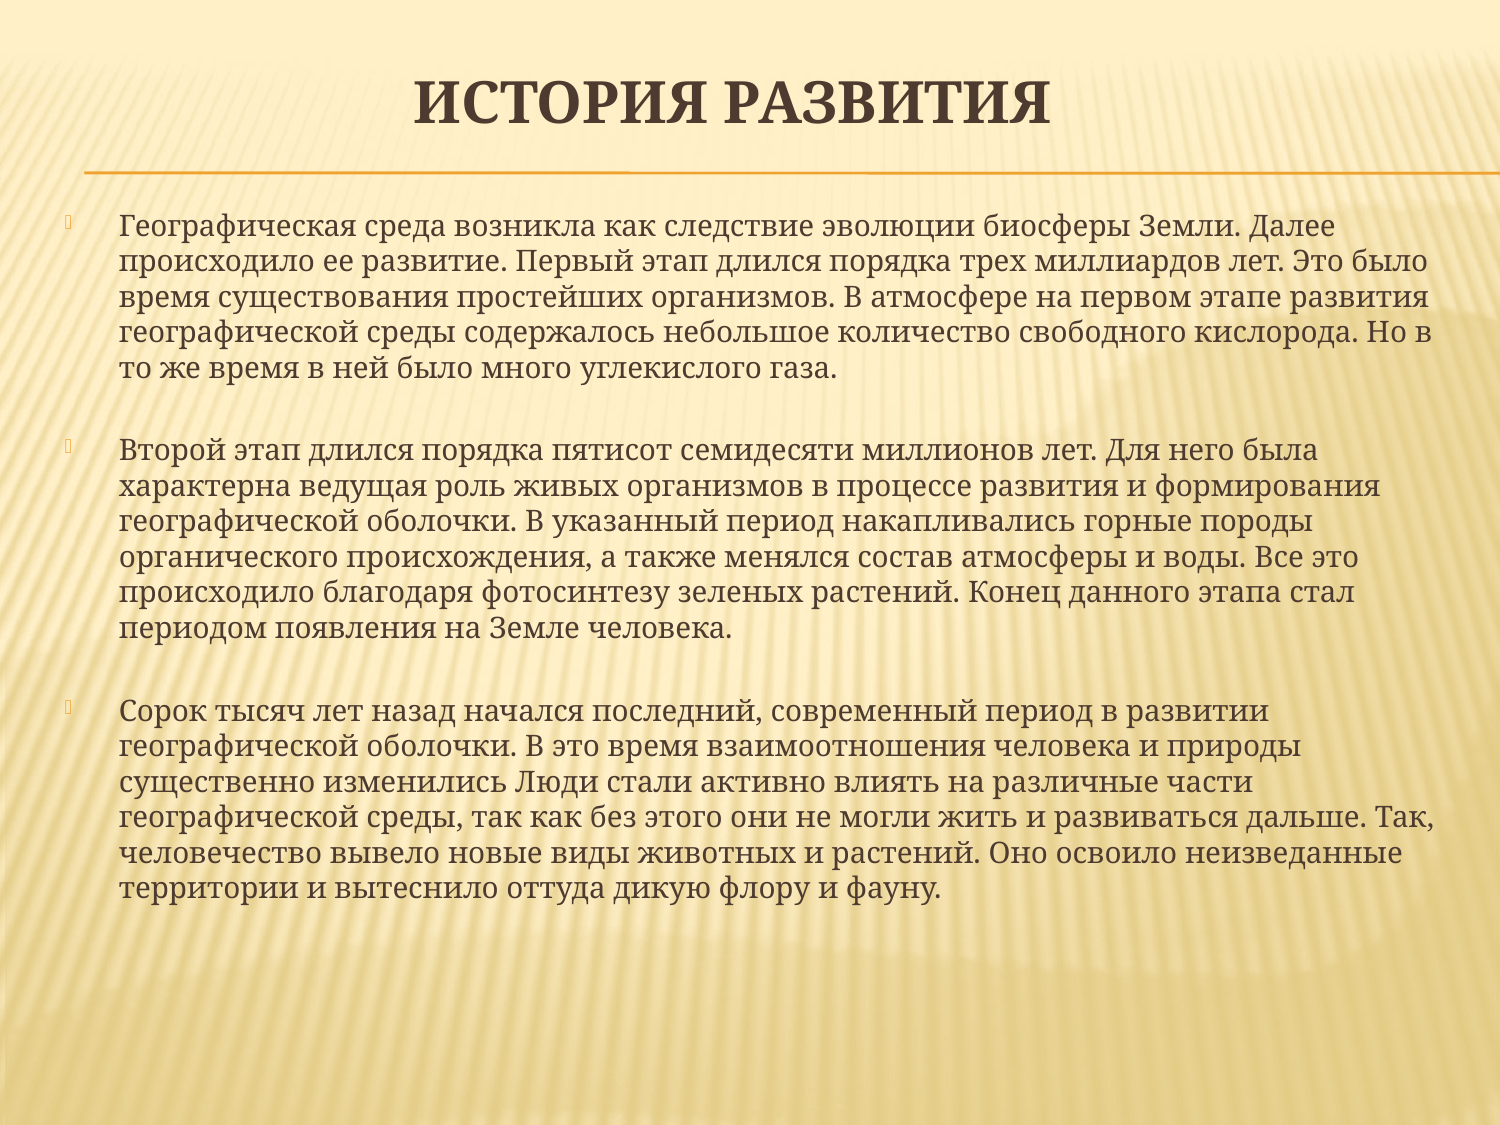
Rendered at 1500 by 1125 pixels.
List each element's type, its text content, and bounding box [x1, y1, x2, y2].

title История развития [46, 35, 1418, 235]
list Географическая среда возникла как следствие эволюции биосферы Земли. Далее происходило ее развитие. Первый этап длился порядка трех миллиардов лет. Это было время существования простейших организмов. В атмосфере на первом этапе развития географической среды содержалось небольшое количество свободного кислорода. Но в то же время в ней было много углекислого газа. Второй этап длился порядка пятисот семидесяти миллионов лет. Для него была характерна ведущая роль живых организмов в процессе развития и формирования географической оболочки. В указанный период накапливались горные породы органического происхождения, а также менялся состав атмосферы и воды. Все это происходило благодаря фотосинтезу зеленых растений. Конец данного этапа стал периодом появления на Земле человека. Сорок тысяч лет назад начался последний, современный период в развитии географической оболочки. В это время взаимоотношения человека и природы существенно изменились Люди стали активно влиять на различные части географической среды, так как без этого они не могли жить и развиваться дальше. Так, человечество вывело новые виды животных и растений. Оно освоило неизведанные территории и вытеснило оттуда дикую флору и фауну. [50, 199, 1475, 998]
